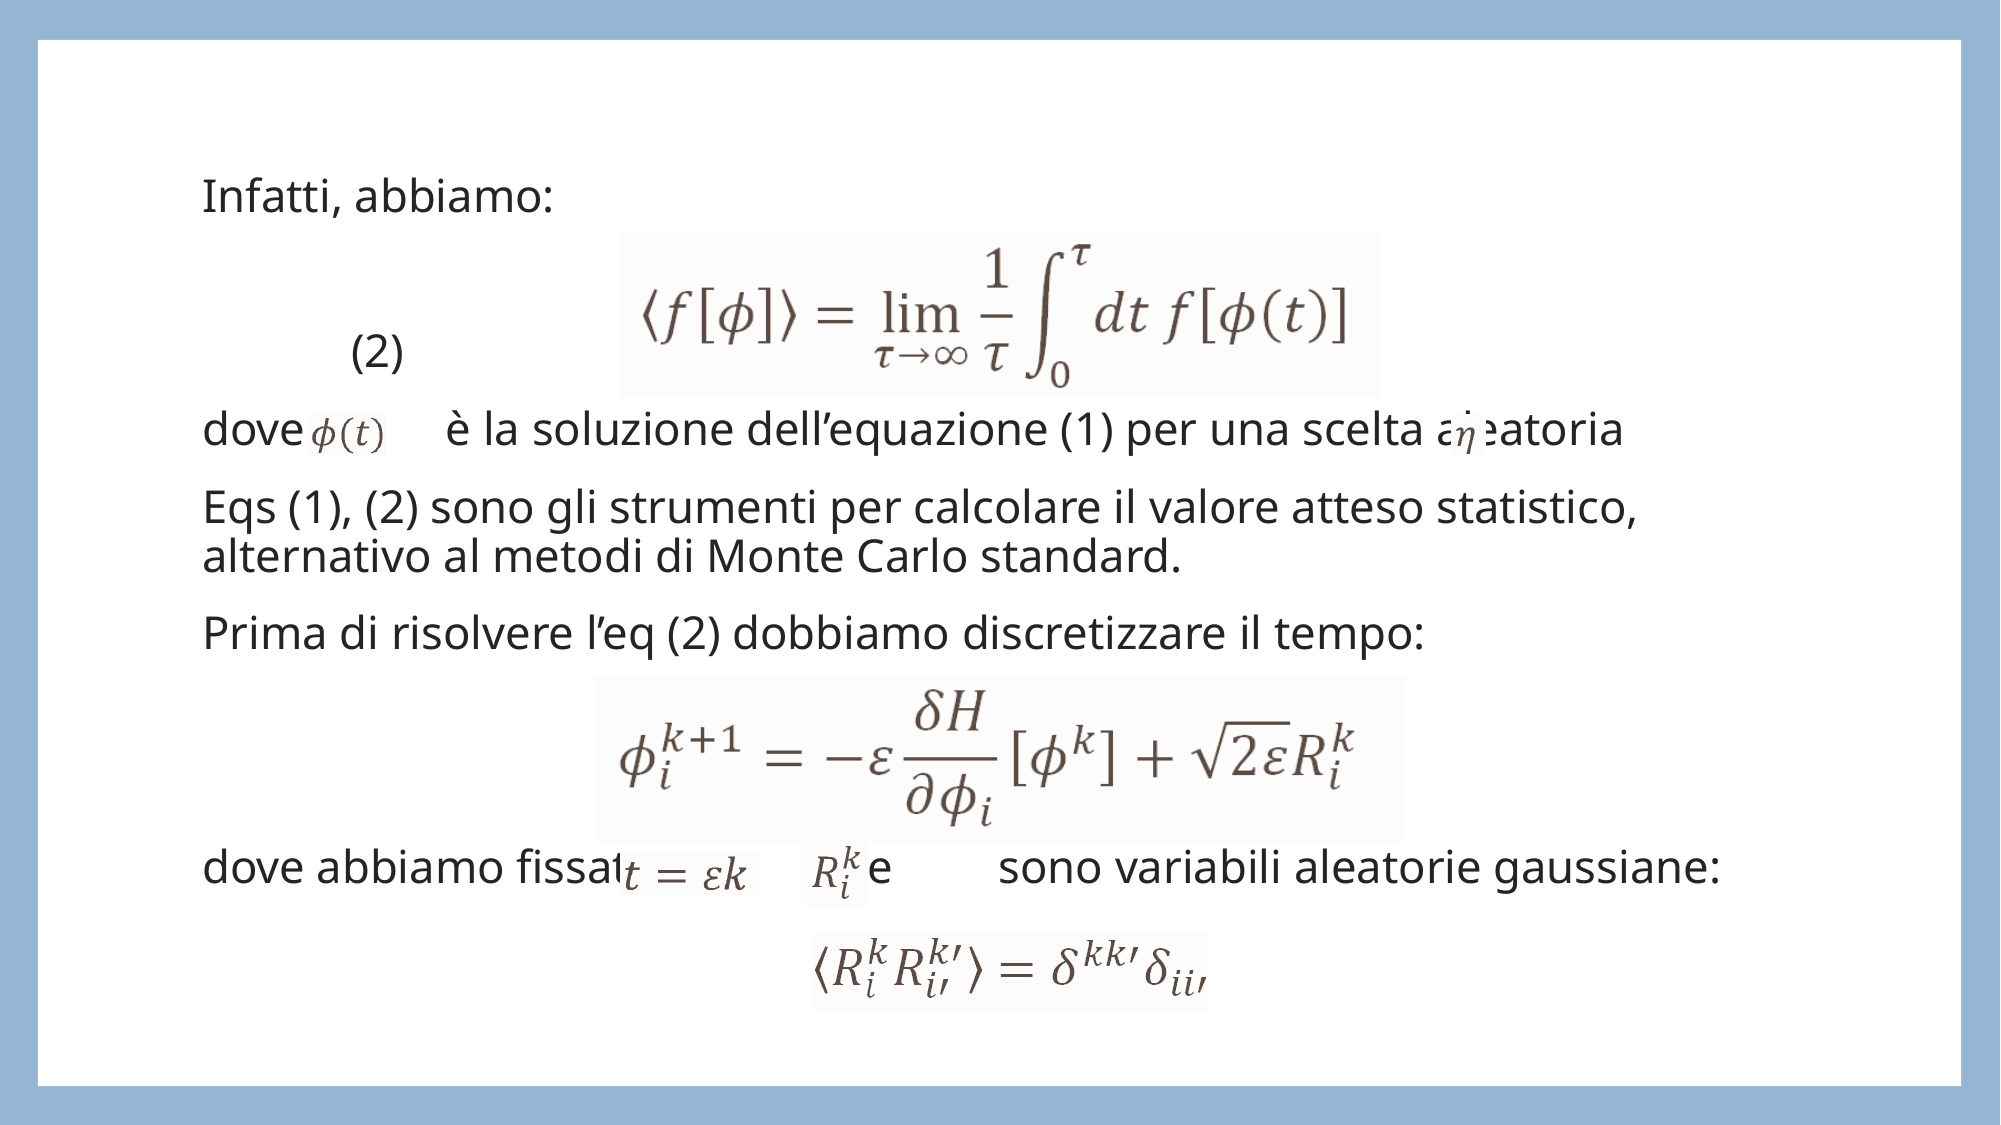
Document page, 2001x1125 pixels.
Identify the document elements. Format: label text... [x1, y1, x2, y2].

picture [620, 852, 760, 895]
picture [813, 934, 1209, 1011]
picture [1451, 414, 1486, 457]
picture [594, 676, 1406, 906]
picture [620, 232, 1380, 398]
picture [308, 414, 386, 457]
list Infatti, abbiamo: (2) dove è la soluzione dell’equazione (1) per una scelta aleatoria Eqs (1), (2) sono gli strumenti per calcolare il valore atteso statistico, alternativo al metodi di Monte Carlo standard. Prima di risolvere l’eq (2) dobbiamo discretizzare il tempo: dove abbiamo fissato e sono variabili aleatorie gaussiane: [187, 165, 1835, 998]
